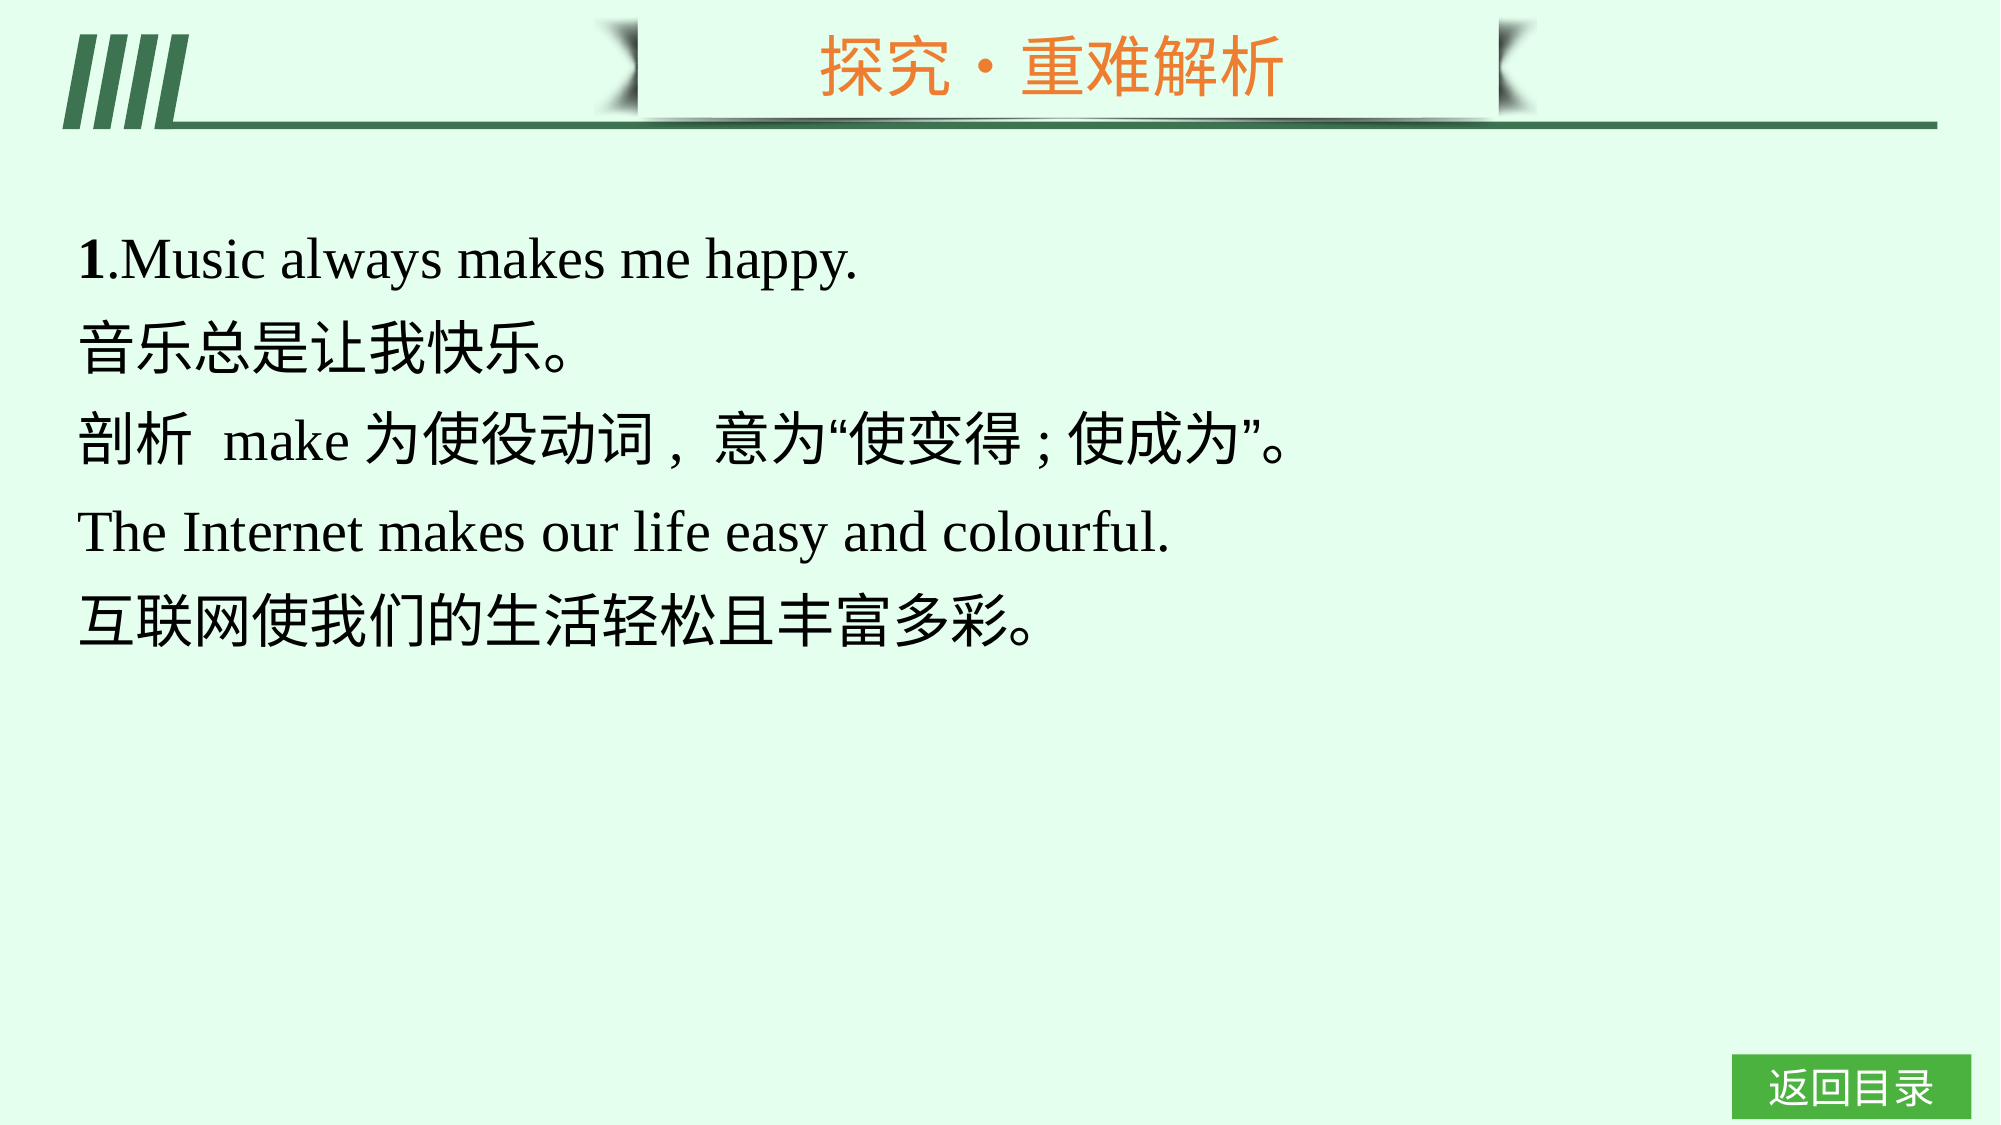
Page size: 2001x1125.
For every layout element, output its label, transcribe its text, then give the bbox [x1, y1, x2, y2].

text_box 1.Music always makes me happy. 音乐总是让我快乐。 剖析 make为使役动词, 意为“使变得;使成为”。 The Internet makes our life easy and colourful. 互联网使我们的生活轻松且丰富多彩。 [62, 192, 1938, 662]
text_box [594, 16, 1537, 127]
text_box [62, 34, 1938, 130]
